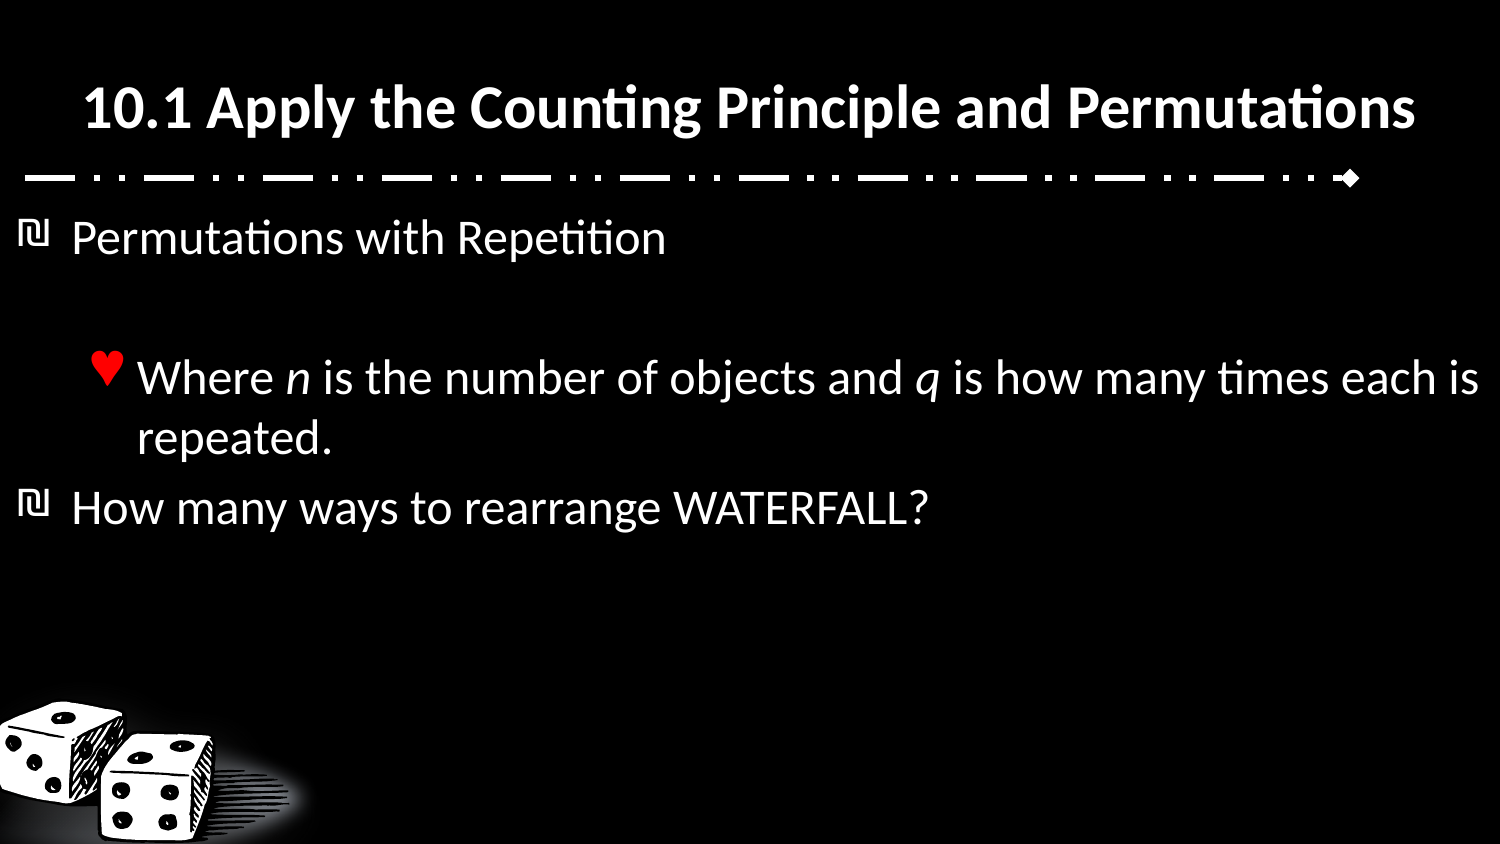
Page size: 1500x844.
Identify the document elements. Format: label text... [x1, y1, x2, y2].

title 10.1 Apply the Counting Principle and Permutations [0, 33, 1500, 175]
